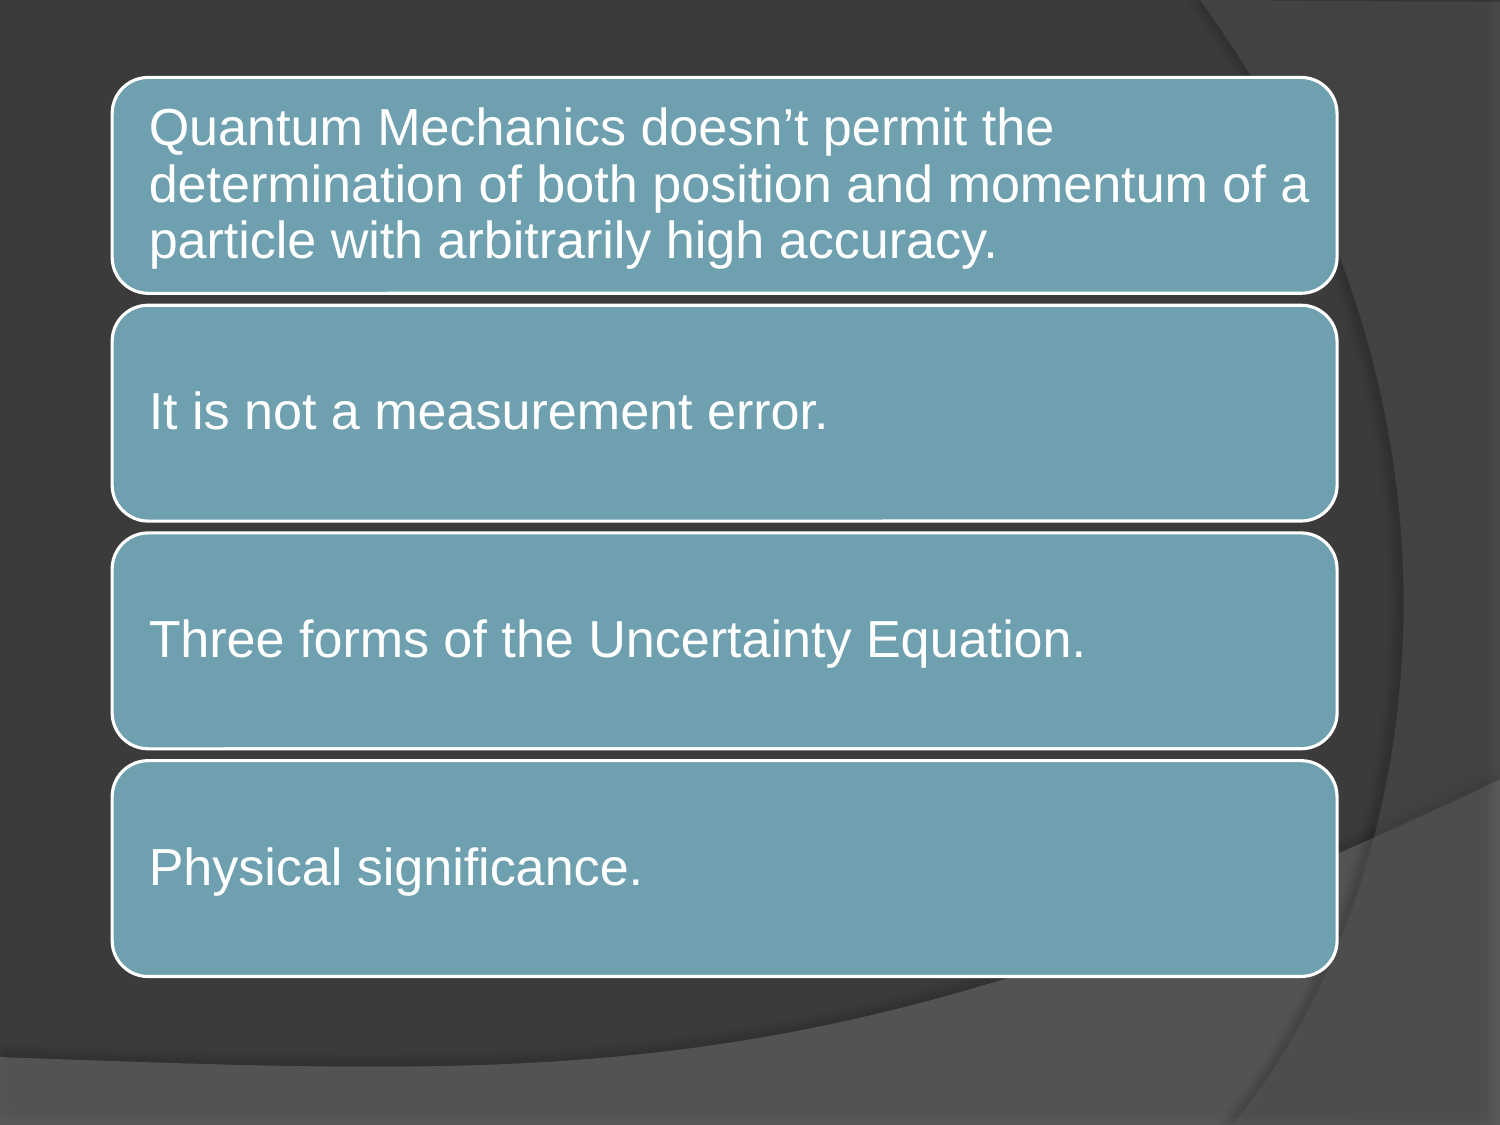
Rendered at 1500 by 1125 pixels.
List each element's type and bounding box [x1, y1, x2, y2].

list [111, 66, 1338, 988]
